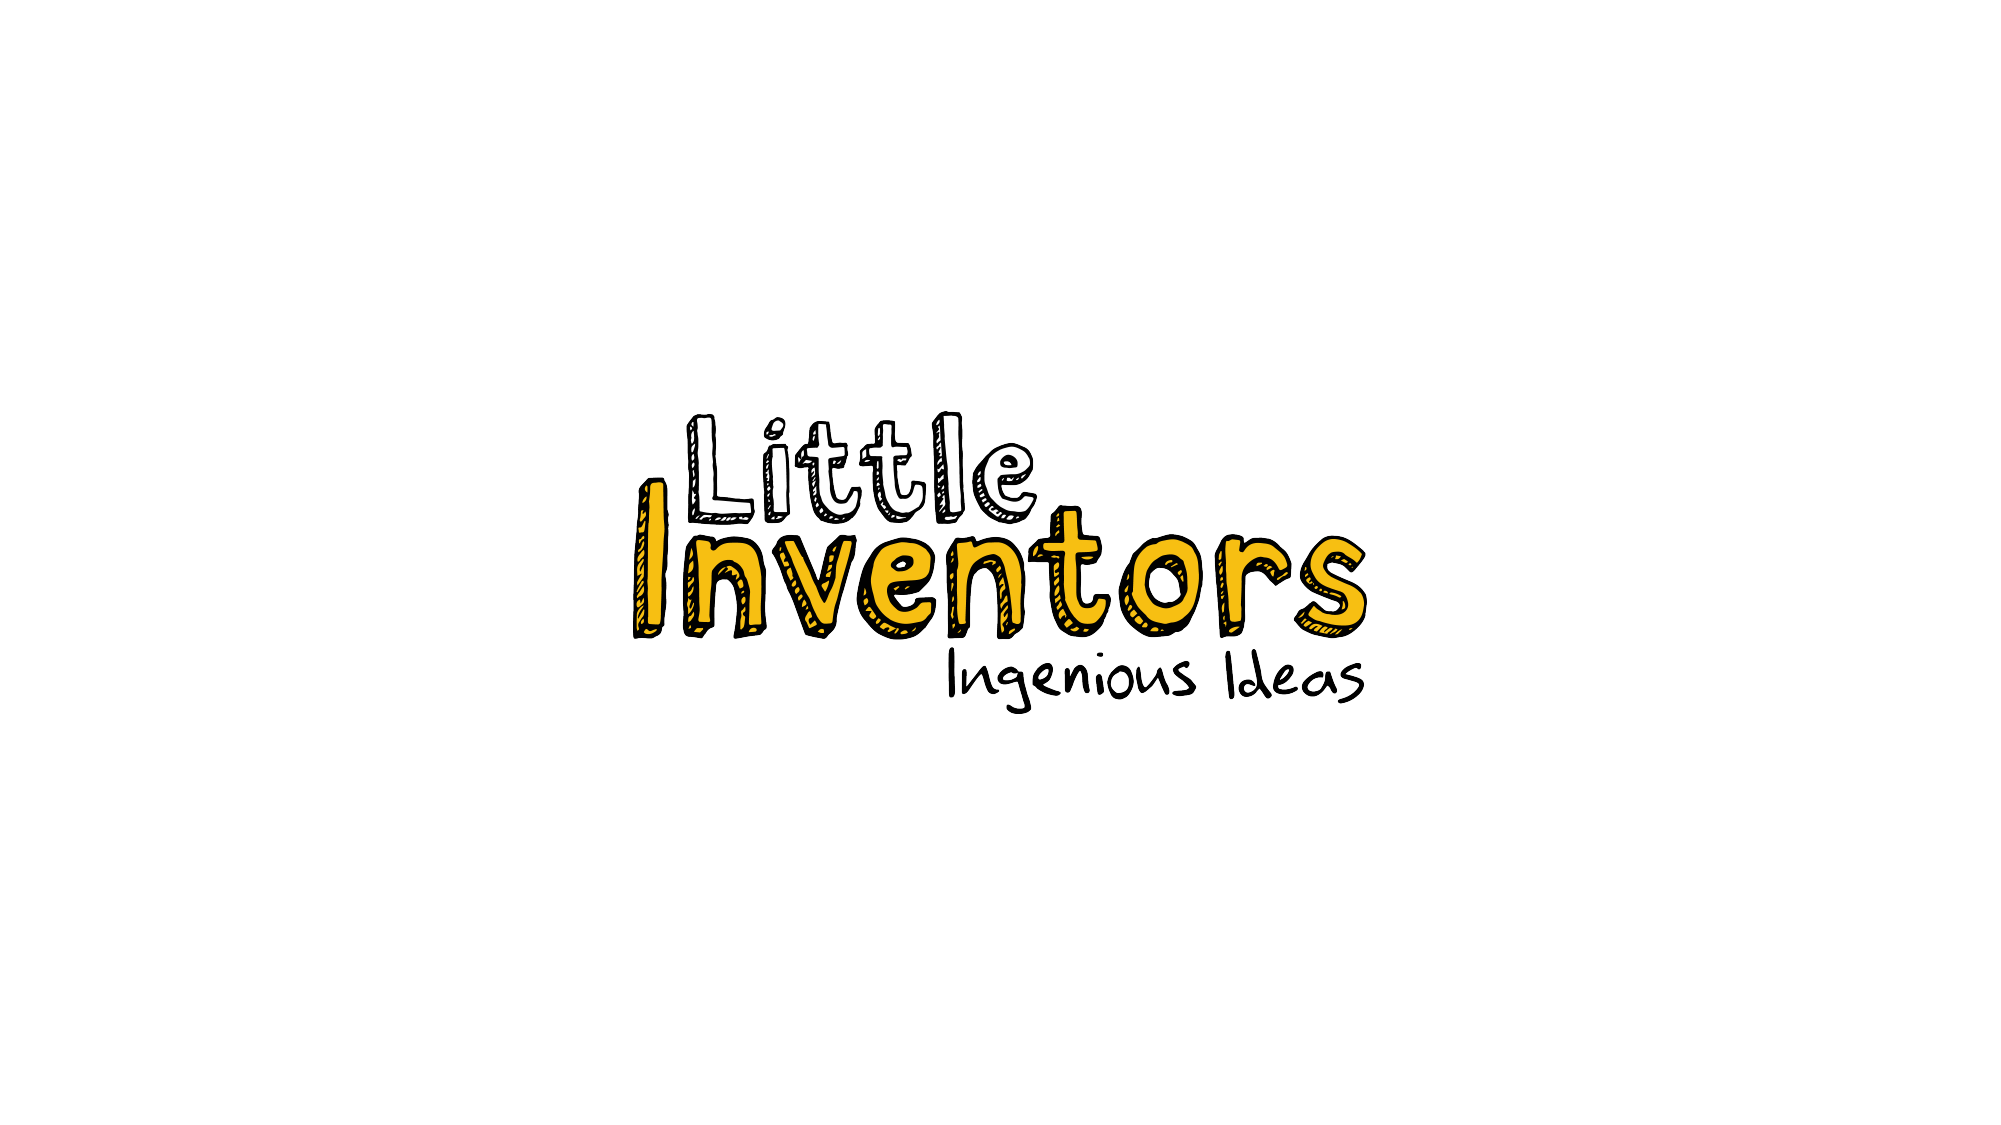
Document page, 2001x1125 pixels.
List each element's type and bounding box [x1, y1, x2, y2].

picture [633, 411, 1367, 714]
